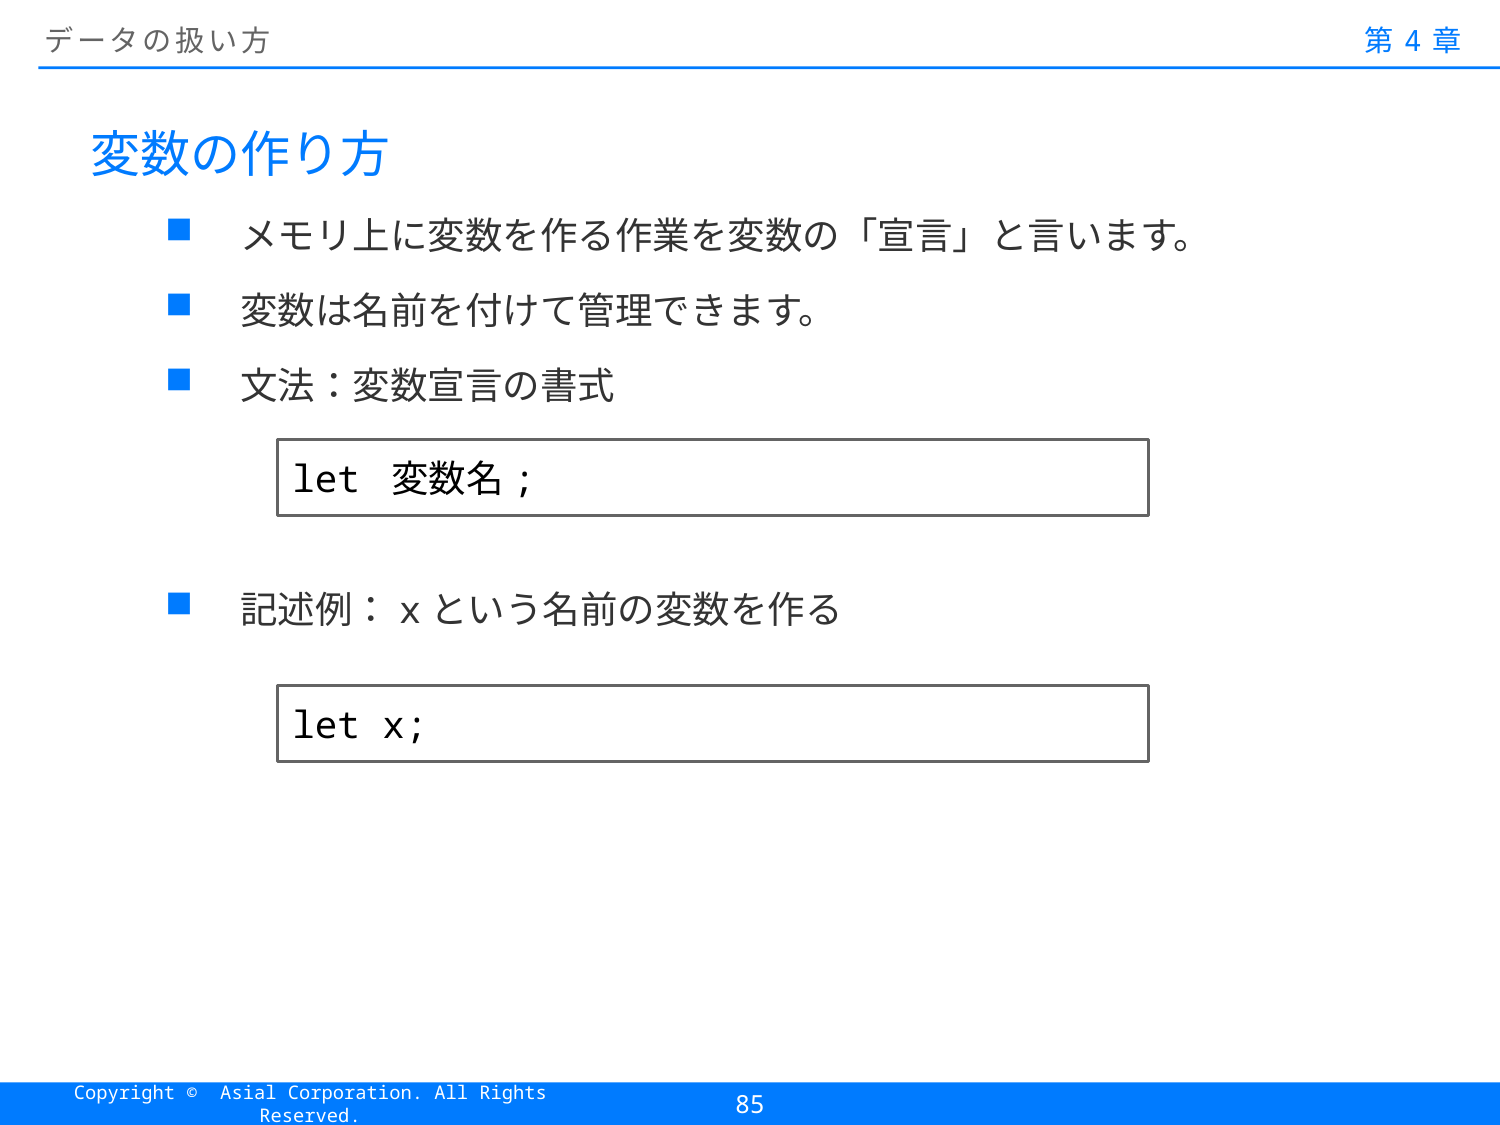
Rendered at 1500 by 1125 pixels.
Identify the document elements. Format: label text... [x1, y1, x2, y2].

slide_number 85 [581, 1075, 919, 1125]
title データの扱い方 [29, 7, 702, 72]
text_box let 変数名; [275, 437, 1150, 518]
list 変数の作り方 メモリ上に変数を作る作業を変数の「宣言」と言います。 変数は名前を付けて管理できます。 文法：変数宣言の書式 記述例：xという名前の変数を作る [75, 84, 1425, 988]
list 第4章 [702, 7, 1477, 72]
text_box let x; [275, 684, 1150, 764]
